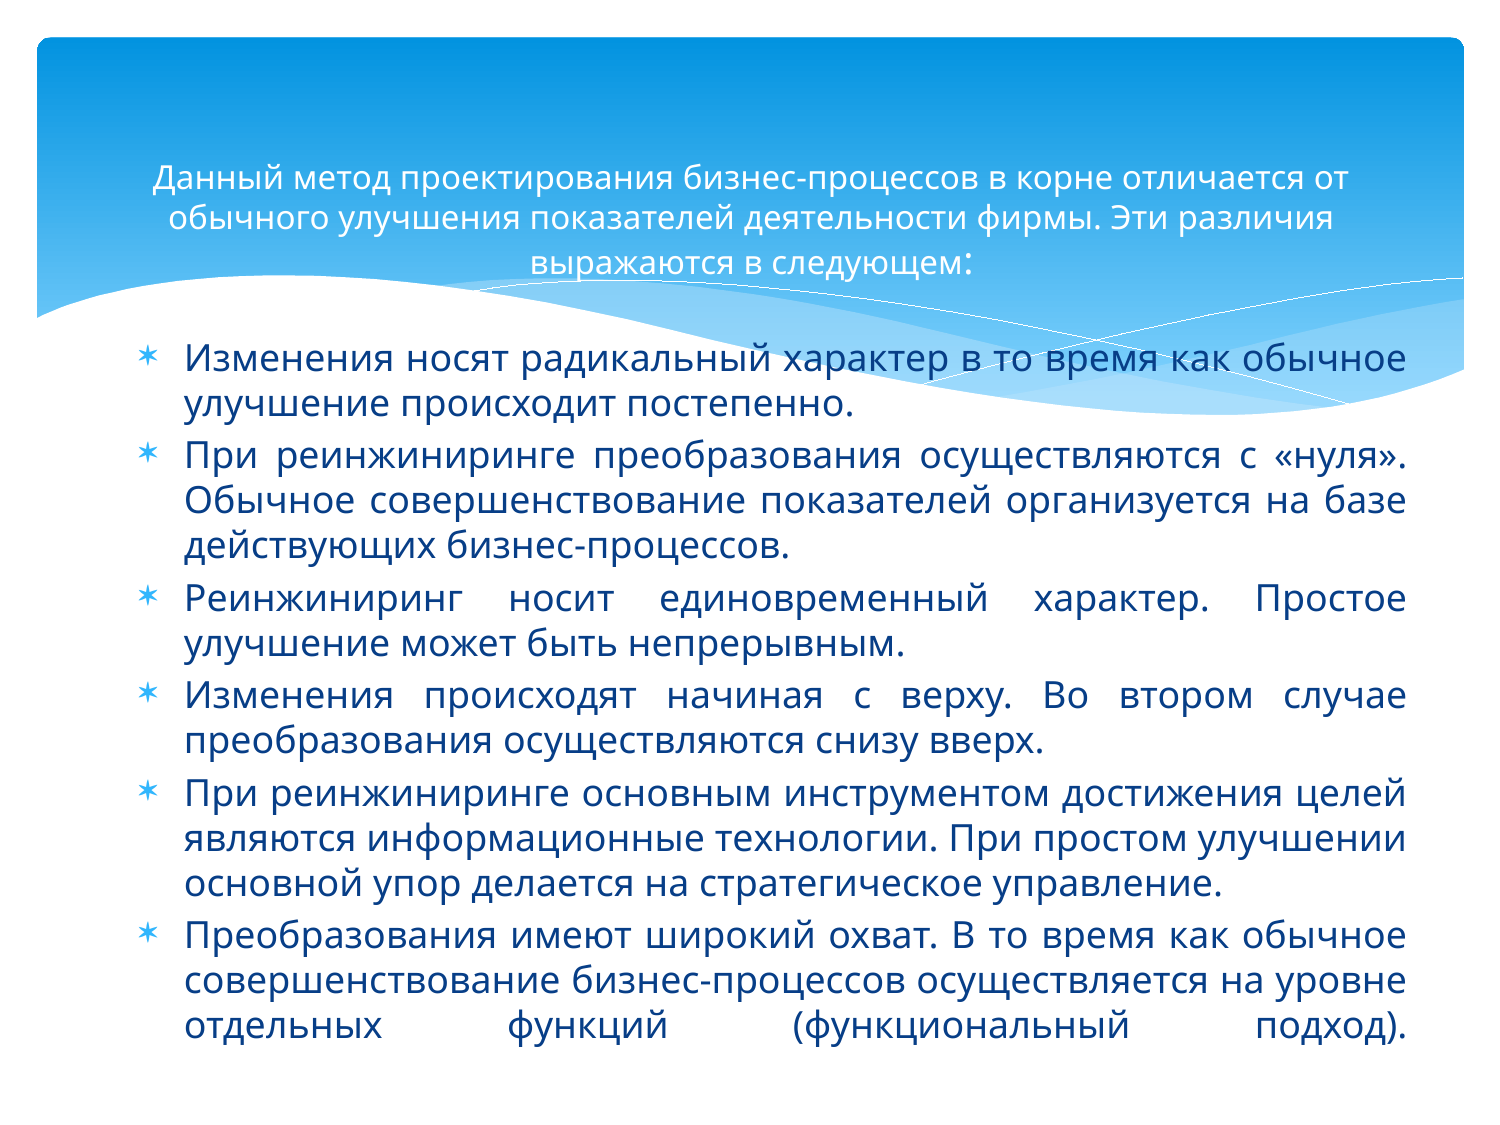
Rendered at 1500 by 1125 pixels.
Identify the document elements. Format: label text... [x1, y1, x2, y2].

title Данный метод проектирования бизнес-процессов в корне отличается от обычного улучшения показателей деятельности фирмы. Эти различия выражаются в следующем: [76, 149, 1427, 355]
list Изменения носят радикальный характер в то время как обычное улучшение происходит постепенно. При реинжиниринге преобразования осуществляются с «нуля». Обычное совершенствование показателей организуется на базе действующих бизнес-процессов. Реинжиниринг носит единовременный характер. Простое улучшение может быть непрерывным. Изменения происходят начиная с верху. Во втором случае преобразования осуществляются снизу вверх. При реинжиниринге основным инструментом достижения целей являются информационные технологии. При простом улучшении основной упор делается на стратегическое управление. Преобразования имеют широкий охват. В то время как обычное совершенствование бизнес-процессов осуществляется на уровне отдельных функций (функциональный подход). [123, 355, 1424, 893]
